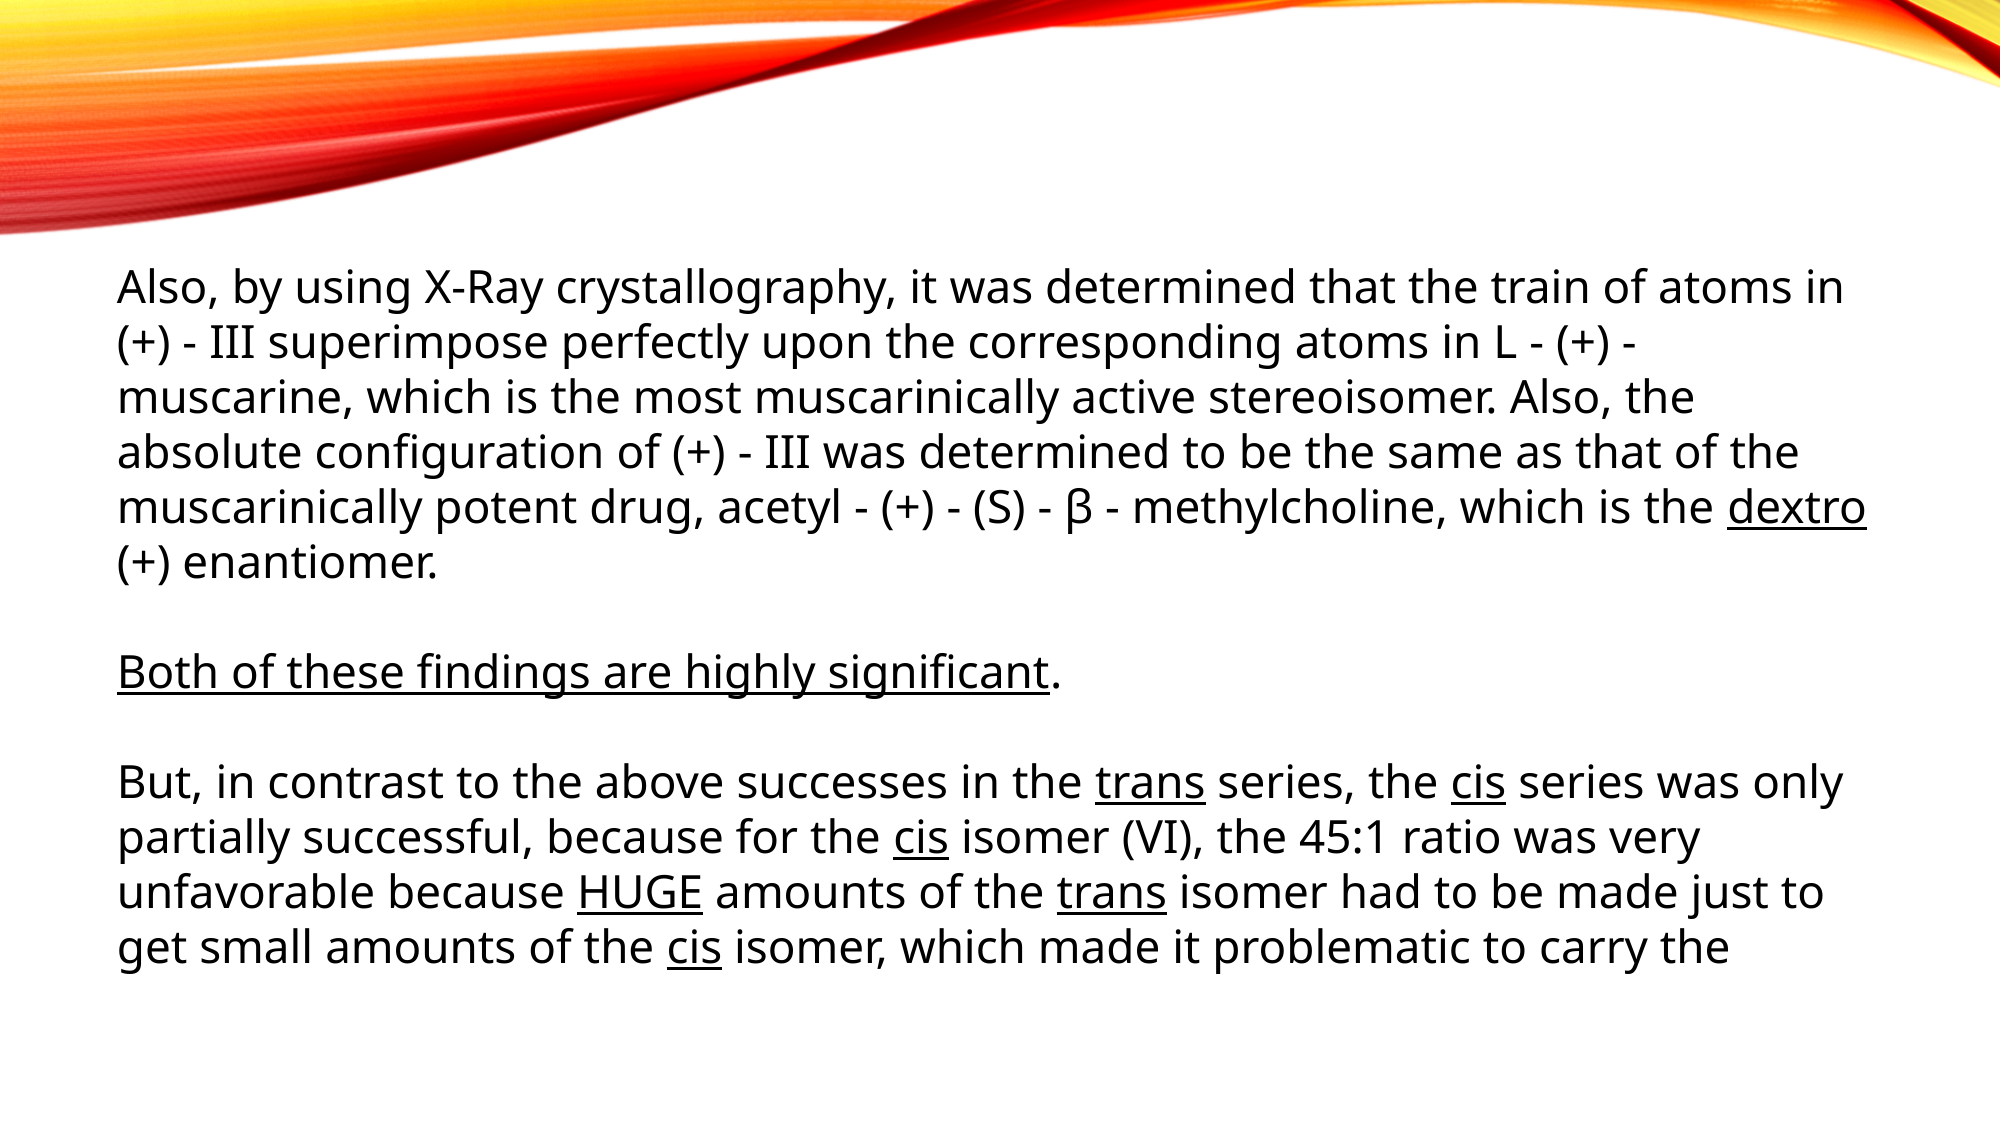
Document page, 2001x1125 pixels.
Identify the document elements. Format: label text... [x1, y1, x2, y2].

picture [0, 0, 2000, 237]
text_box Also, by using X-Ray crystallography, it was determined that the train of atoms in (+) - III superimpose perfectly upon the corresponding atoms in L - (+) - muscarine, which is the most muscarinically active stereoisomer. Also, the absolute configuration of (+) - III was determined to be the same as that of the muscarinically potent drug, acetyl - (+) - (S) - β - methylcholine, which is the dextro (+) enantiomer. Both of these findings are highly significant. But, in contrast to the above successes in the trans series, the cis series was only partially successful, because for the cis isomer (VI), the 45:1 ratio was very unfavorable because HUGE amounts of the trans isomer had to be made just to get small amounts of the cis isomer, which made it problematic to carry the [102, 250, 1898, 1035]
